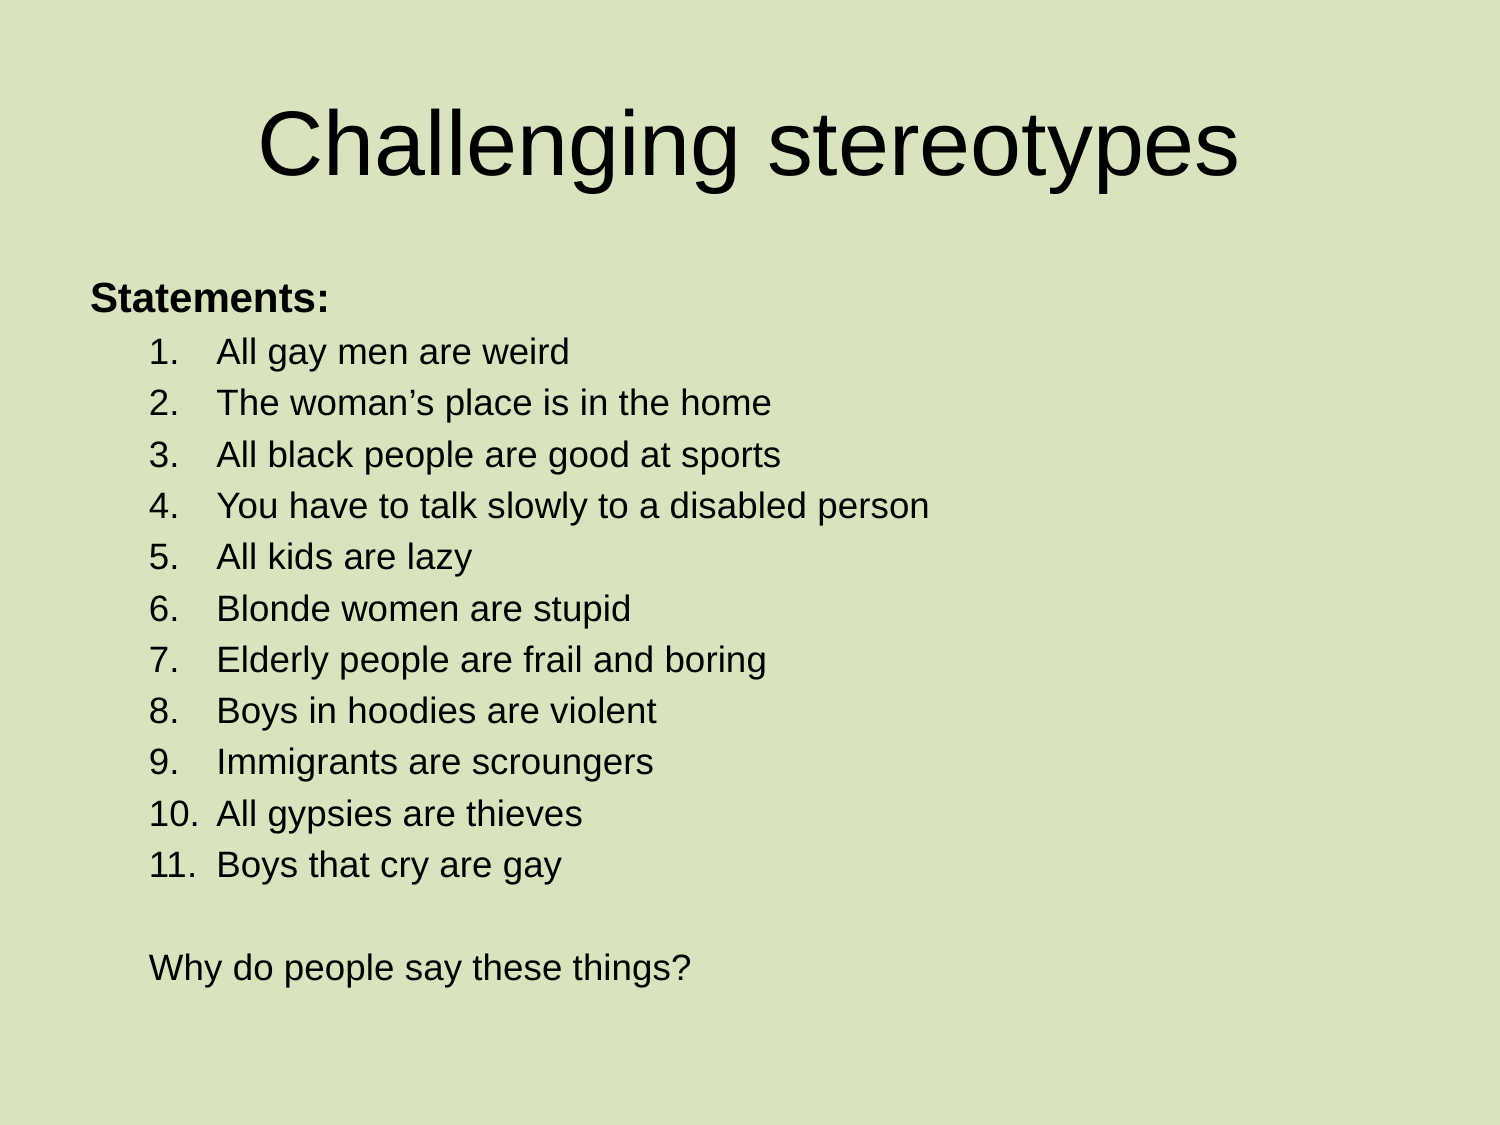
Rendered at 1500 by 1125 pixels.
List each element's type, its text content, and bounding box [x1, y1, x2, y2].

title Challenging stereotypes [75, 45, 1425, 233]
list Statements: All gay men are weird The woman’s place is in the home All black people are good at sports You have to talk slowly to a disabled person All kids are lazy Blonde women are stupid Elderly people are frail and boring Boys in hoodies are violent Immigrants are scroungers All gypsies are thieves Boys that cry are gay Why do people say these things? [75, 262, 1425, 1005]
